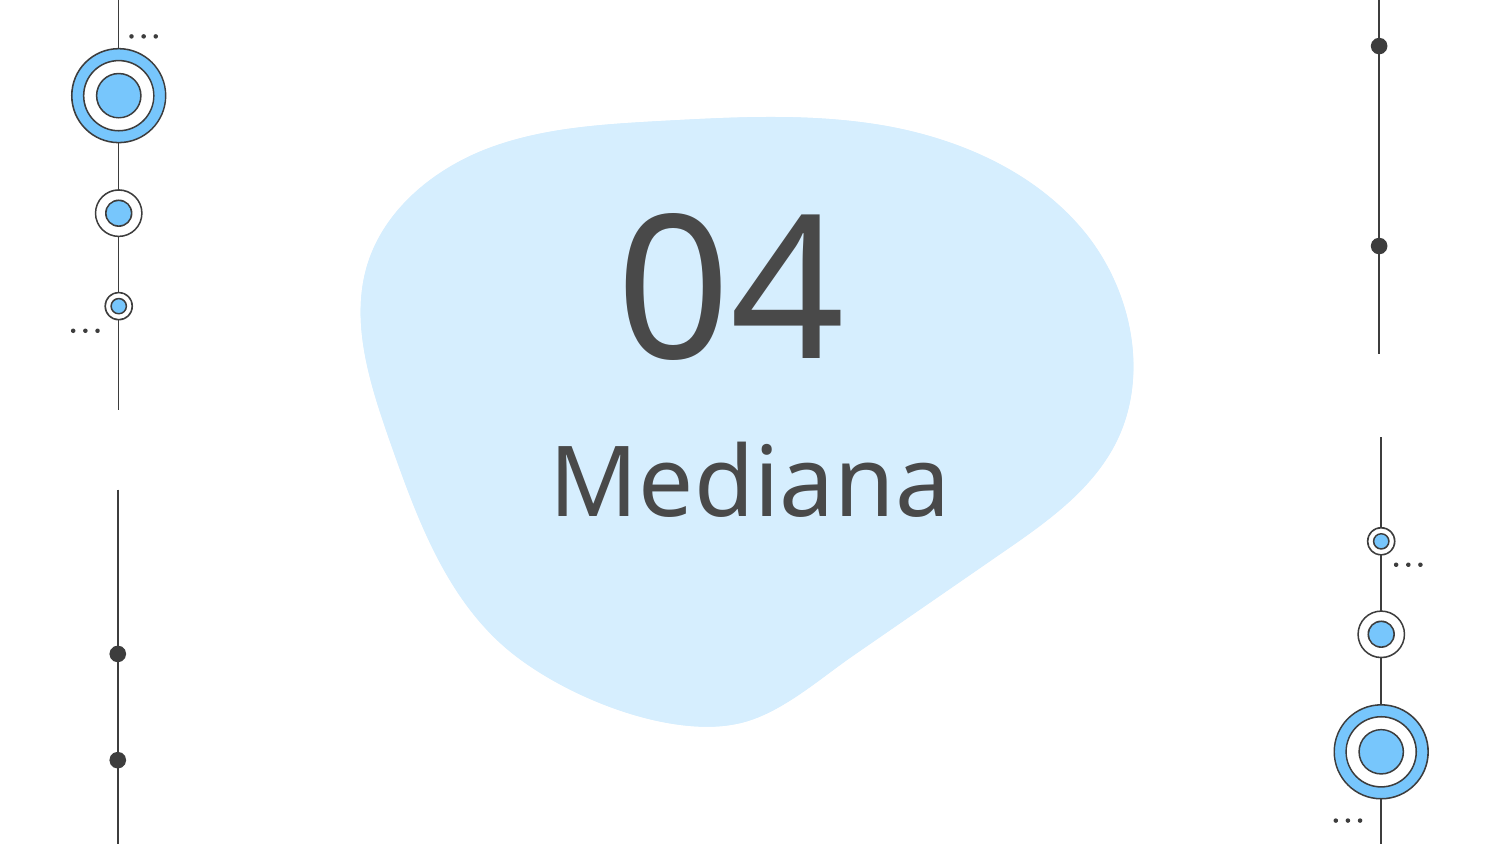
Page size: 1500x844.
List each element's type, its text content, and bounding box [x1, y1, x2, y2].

title 04 [487, 190, 975, 366]
title Mediana [487, 411, 1013, 544]
